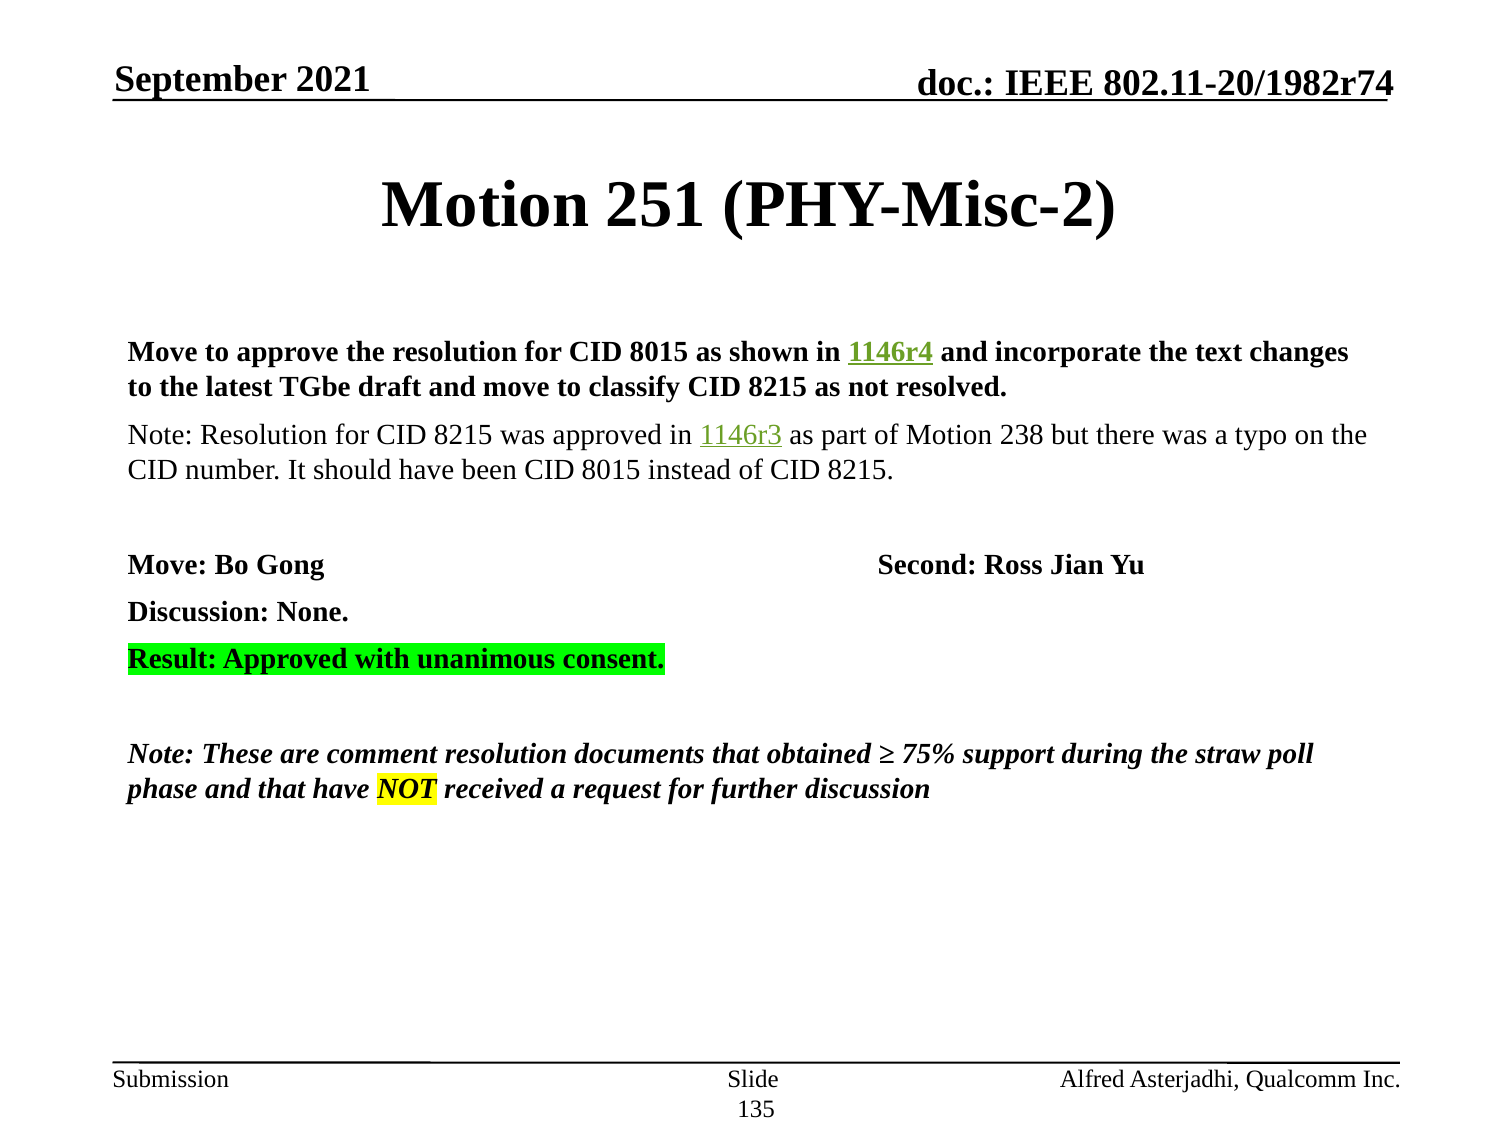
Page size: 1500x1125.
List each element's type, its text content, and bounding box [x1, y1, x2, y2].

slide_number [114, 54, 423, 100]
slide_number Slide 135 [712, 1061, 800, 1123]
footer Alfred Asterjadhi, Qualcomm Inc. [878, 1061, 1402, 1093]
title Motion 251 (PHY-Misc-2) [112, 112, 1388, 288]
list Move to approve the resolution for CID 8015 as shown in 1146r4 and incorporate the text changes to the latest TGbe draft and move to classify CID 8215 as not resolved. Note: Resolution for CID 8215 was approved in 1146r3 as part of Motion 238 but there was a typo on the CID number. It should have been CID 8015 instead of CID 8215. Move: Bo Gong Second: Ross Jian Yu Discussion: None. Result: Approved with unanimous consent. Note: These are comment resolution documents that obtained ≥ 75% support during the straw poll phase and that have NOT received a request for further discussion [112, 324, 1388, 1063]
